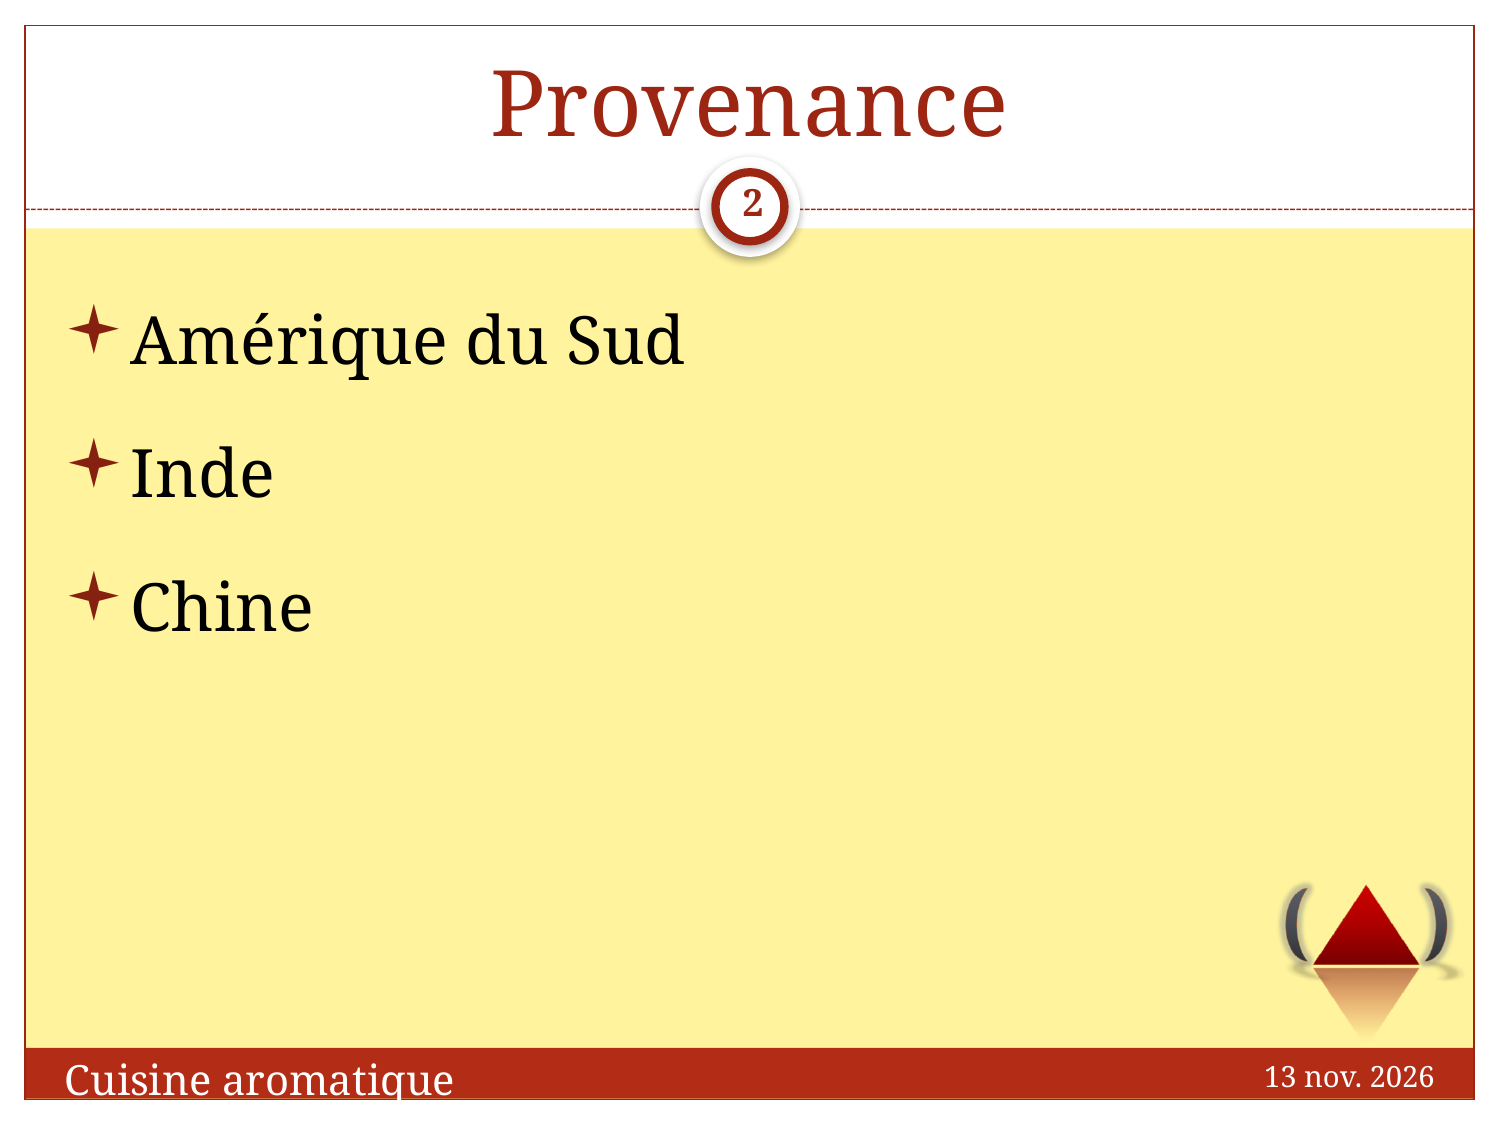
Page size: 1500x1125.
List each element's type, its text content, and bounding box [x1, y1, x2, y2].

slide_number 2 [715, 168, 791, 241]
slide_number mars-11 [950, 1050, 1450, 1111]
title Provenance [49, 37, 1450, 162]
footer Cuisine aromatique [50, 1045, 638, 1106]
list Amérique du Sud Inde Chine [49, 250, 1445, 1001]
picture [1273, 876, 1474, 1048]
